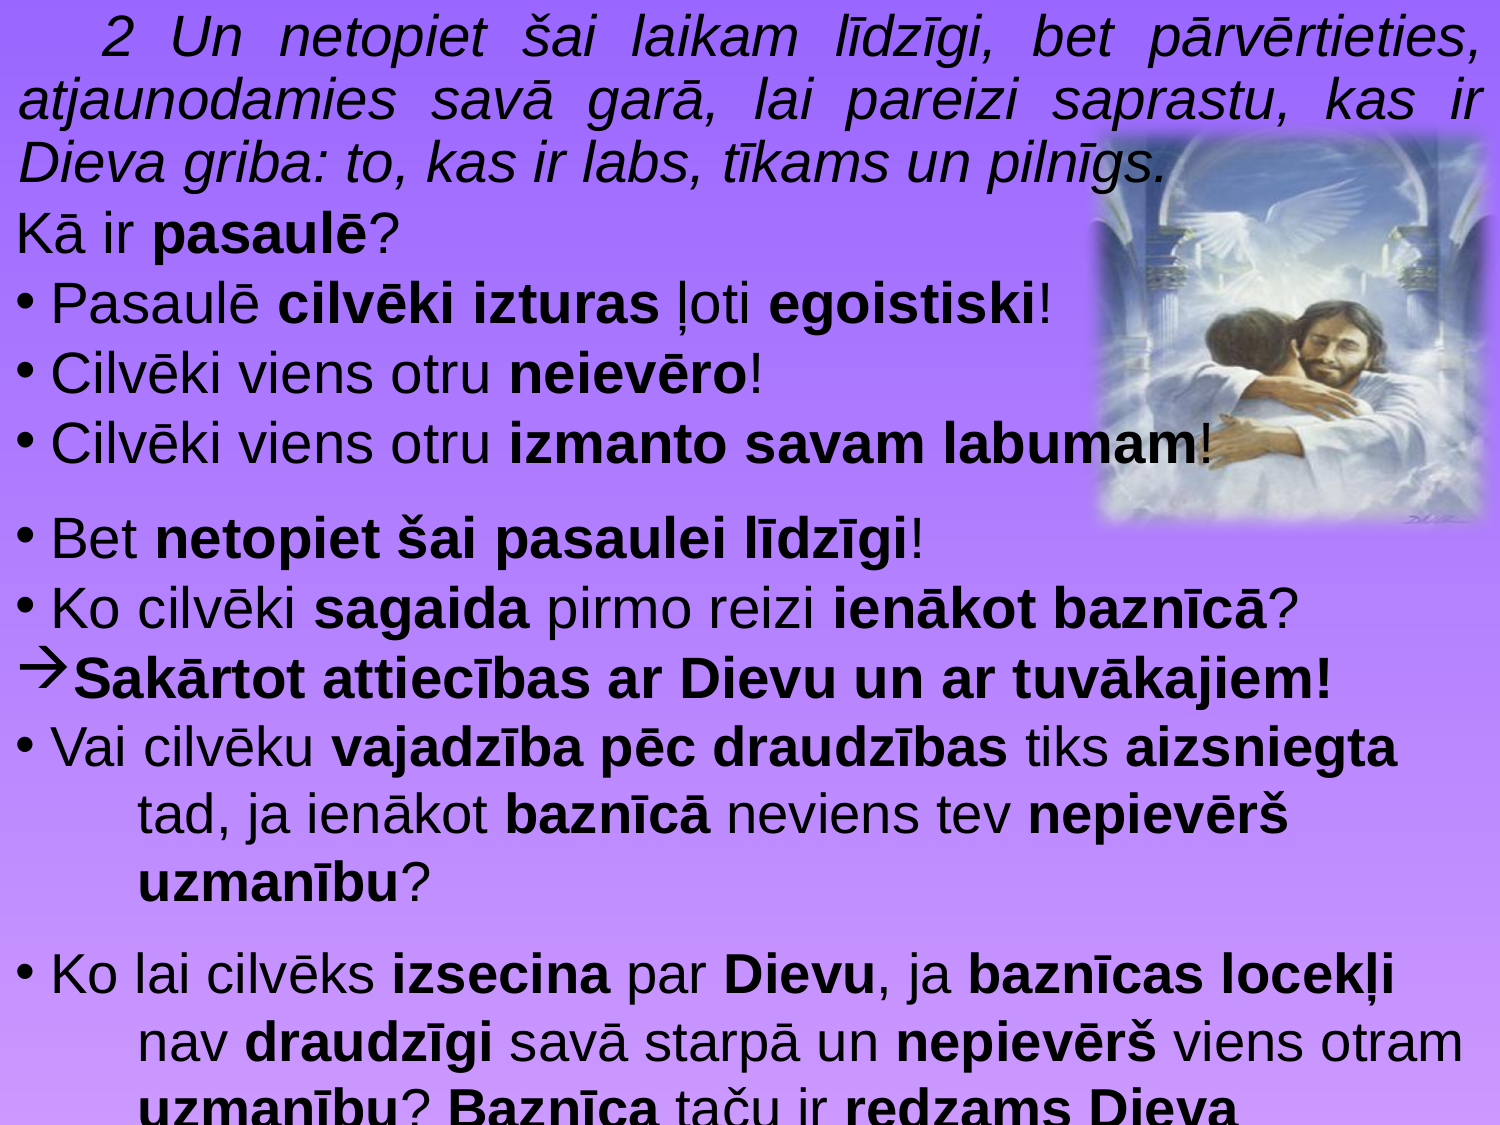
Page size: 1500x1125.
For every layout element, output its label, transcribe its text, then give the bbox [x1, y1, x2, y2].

picture [1080, 116, 1500, 540]
list 2 Un netopiet šai laikam līdzīgi, bet pārvērtieties, atjaunodamies savā garā, lai pareizi saprastu, kas ir Dieva griba: to, kas ir labs, tīkams un pilnīgs. [0, 0, 1500, 176]
text_box Kā ir pasaulē? Pasaulē cilvēki izturas ļoti egoistiski! Cilvēki viens otru neievēro! Cilvēki viens otru izmanto savam labumam! Bet netopiet šai pasaulei līdzīgi! Ko cilvēki sagaida pirmo reizi ienākot baznīcā? Sakārtot attiecības ar Dievu un ar tuvākajiem! Vai cilvēku vajadzība pēc draudzības tiks aizsniegta tad, ja ienākot baznīcā neviens tev nepievērš uzmanību? Ko lai cilvēks izsecina par Dievu, ja baznīcas locekļi nav draudzīgi savā starpā un nepievērš viens otram uzmanību? Baznīca taču ir redzams Dieva atspulgs! [0, 187, 1500, 961]
